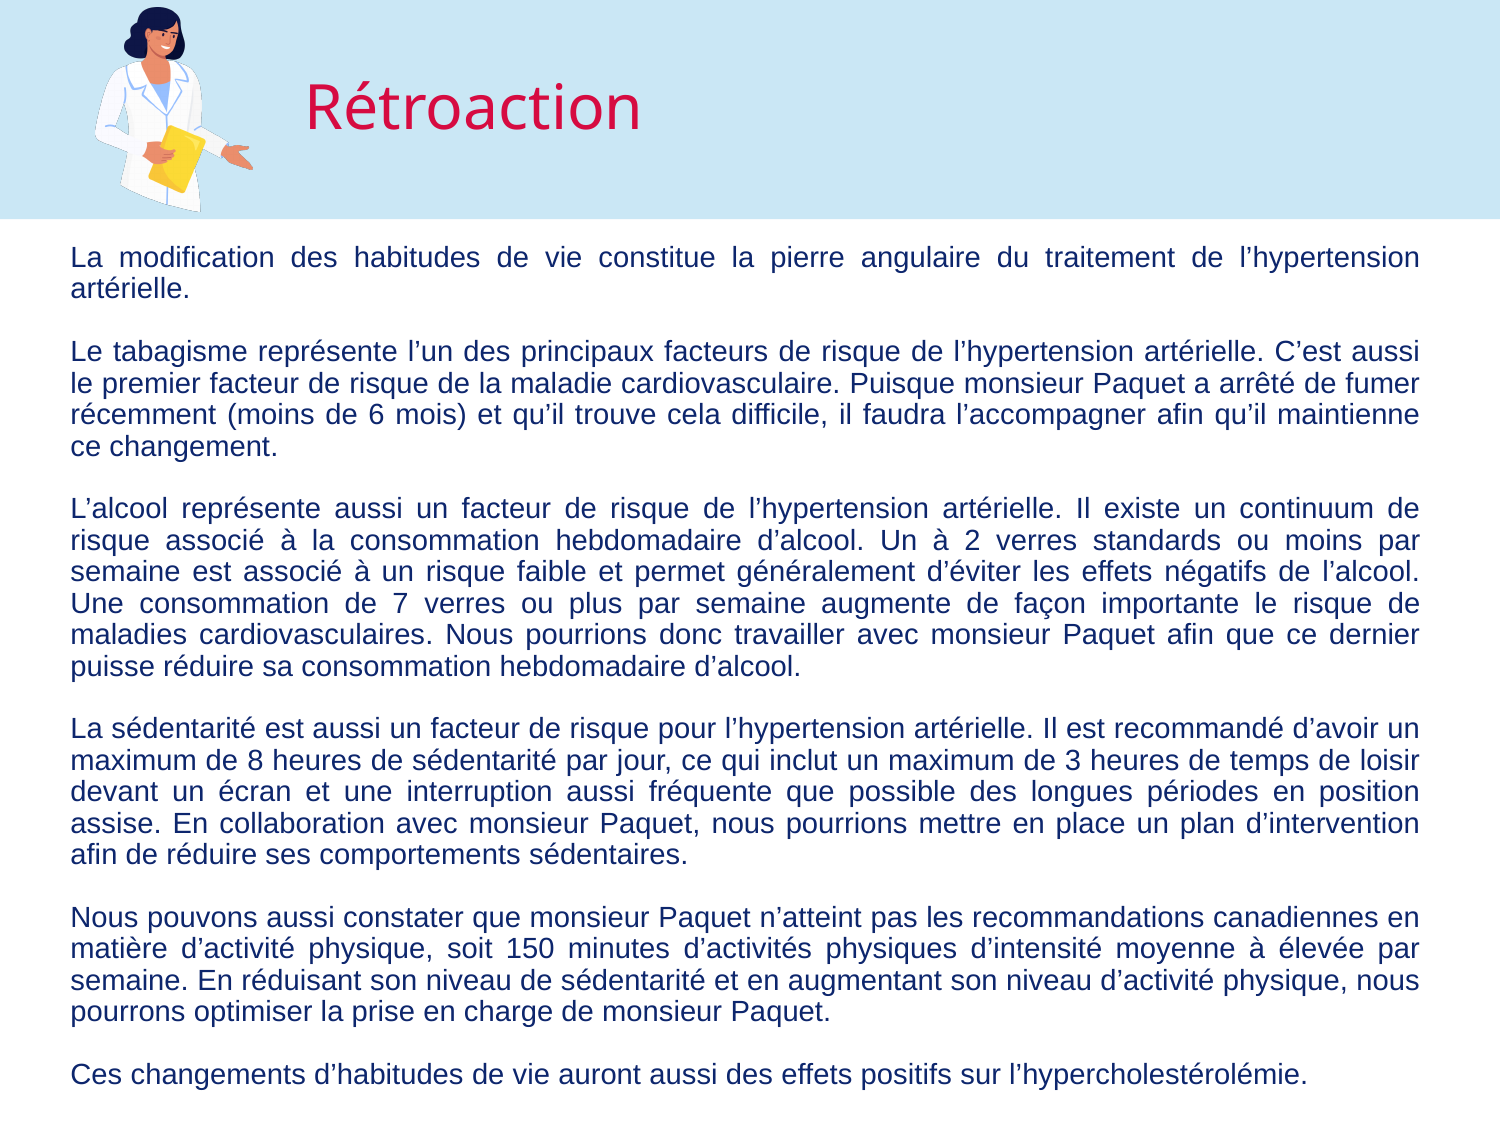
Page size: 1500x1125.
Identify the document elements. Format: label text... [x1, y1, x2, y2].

list La modification des habitudes de vie constitue la pierre angulaire du traitement de l’hypertension artérielle. Le tabagisme représente l’un des principaux facteurs de risque de l’hypertension artérielle. C’est aussi le premier facteur de risque de la maladie cardiovasculaire. Puisque monsieur Paquet a arrêté de fumer récemment (moins de 6 mois) et qu’il trouve cela difficile, il faudra l’accompagner afin qu’il maintienne ce changement. L’alcool représente aussi un facteur de risque de l’hypertension artérielle. Il existe un continuum de risque associé à la consommation hebdomadaire d’alcool. Un à 2 verres standards ou moins par semaine est associé à un risque faible et permet généralement d’éviter les effets négatifs de l’alcool. Une consommation de 7 verres ou plus par semaine augmente de façon importante le risque de maladies cardiovasculaires. Nous pourrions donc travailler avec monsieur Paquet afin que ce dernier puisse réduire sa consommation hebdomadaire d’alcool. La sédentarité est aussi un facteur de risque pour l’hypertension artérielle. Il est recommandé d’avoir un maximum de 8 heures de sédentarité par jour, ce qui inclut un maximum de 3 heures de temps de loisir devant un écran et une interruption aussi fréquente que possible des longues périodes en position assise. En collaboration avec monsieur Paquet, nous pourrions mettre en place un plan d’intervention afin de réduire ses comportements sédentaires. Nous pouvons aussi constater que monsieur Paquet n’atteint pas les recommandations canadiennes en matière d’activité physique, soit 150 minutes d’activités physiques d’intensité moyenne à élevée par semaine. En réduisant son niveau de sédentarité et en augmentant son niveau d’activité physique, nous pourrons optimiser la prise en charge de monsieur Paquet. Ces changements d’habitudes de vie auront aussi des effets positifs sur l’hypercholestérolémie. [55, 227, 1438, 975]
picture [95, 7, 253, 212]
